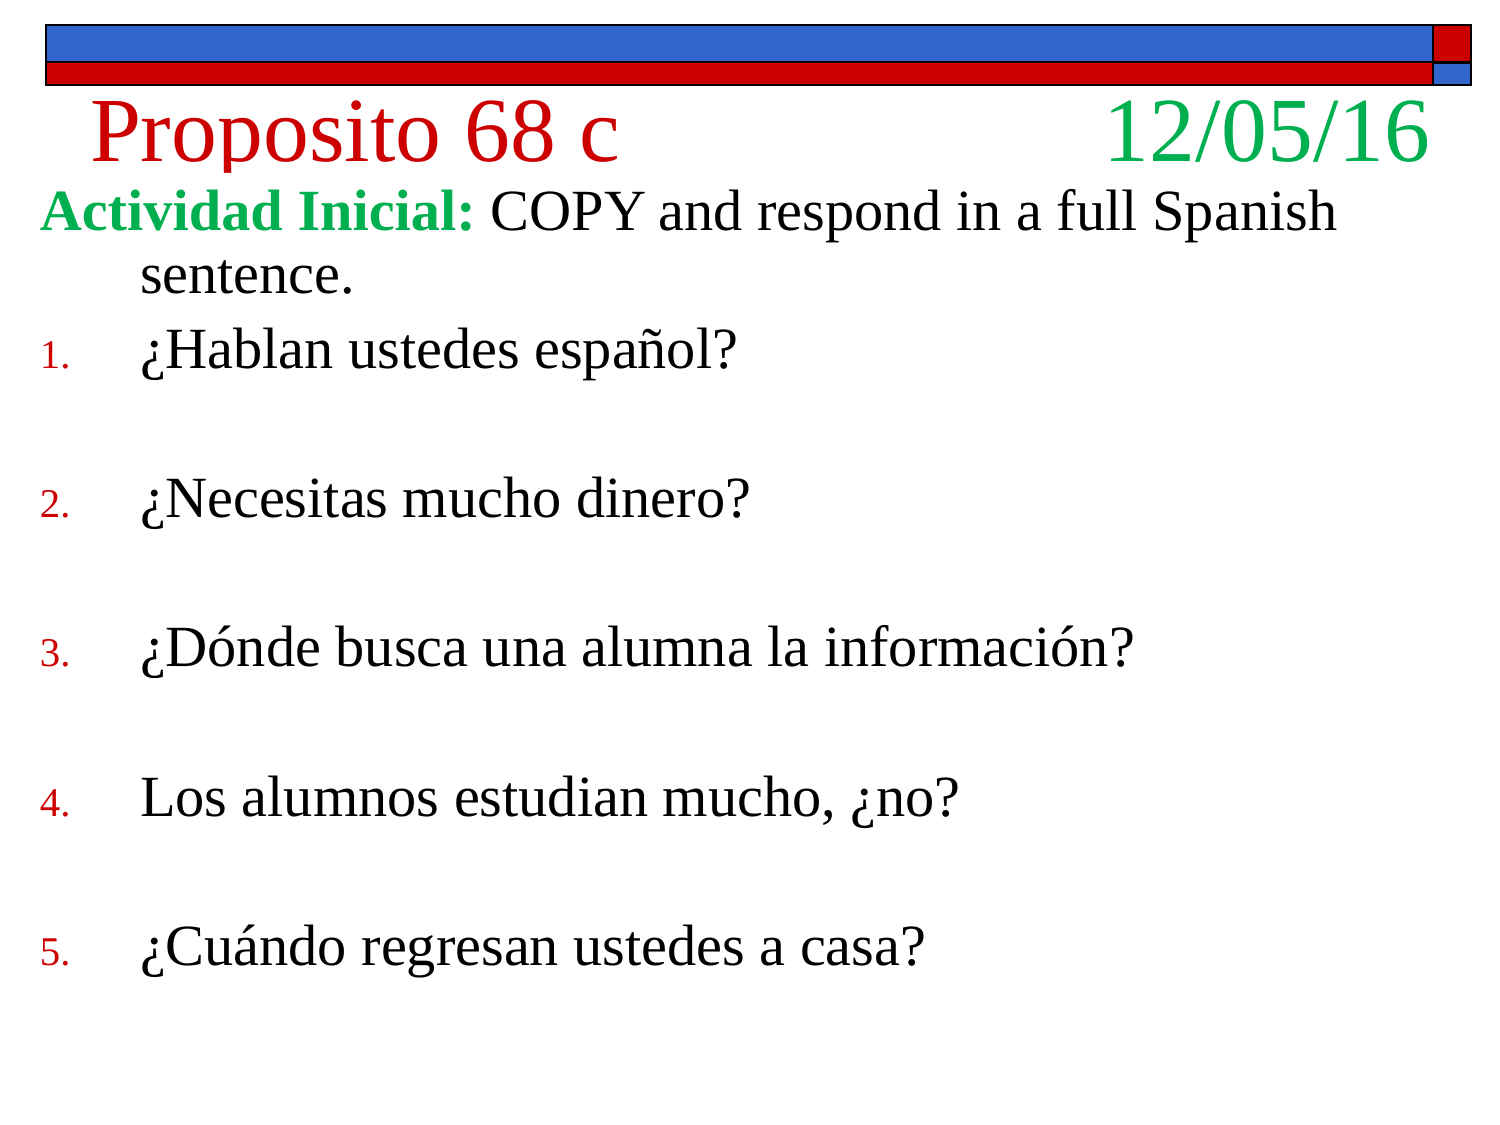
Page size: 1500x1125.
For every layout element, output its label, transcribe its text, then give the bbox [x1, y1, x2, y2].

title Proposito 68 c 12/05/16 [75, 0, 1475, 172]
list Actividad Inicial: COPY and respond in a full Spanish sentence. ¿Hablan ustedes español? ¿Necesitas mucho dinero? ¿Dónde busca una alumna la información? Los alumnos estudian mucho, ¿no? ¿Cuándo regresan ustedes a casa? [24, 172, 1488, 998]
